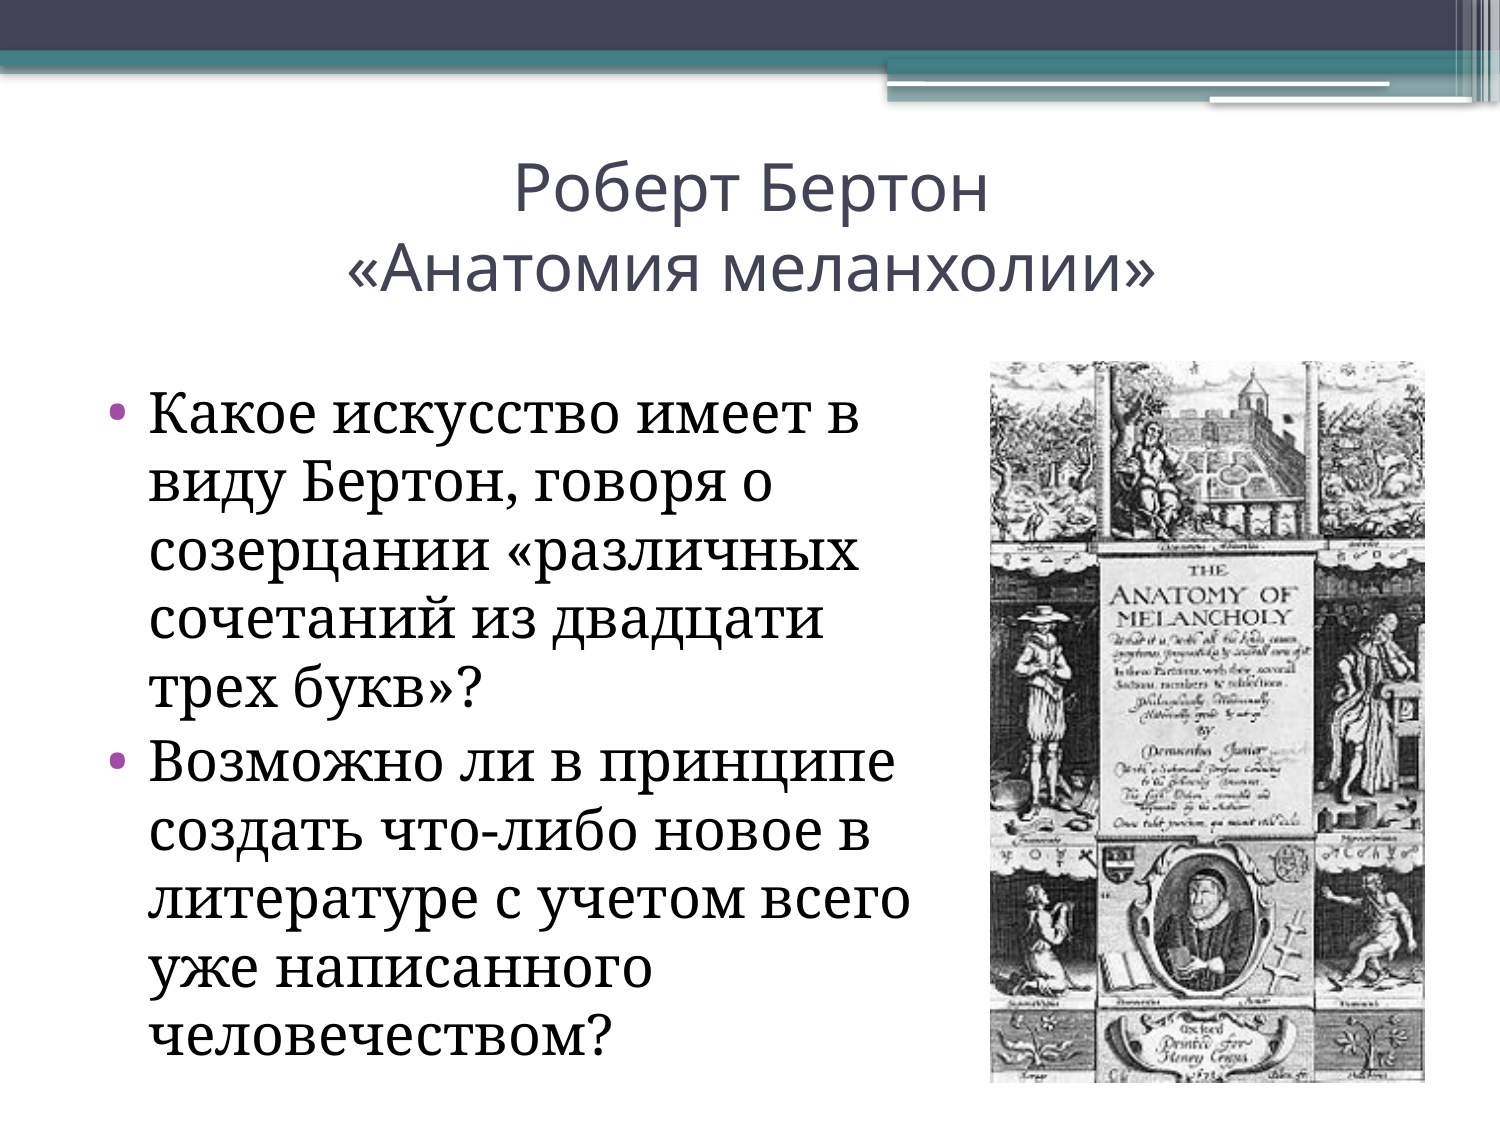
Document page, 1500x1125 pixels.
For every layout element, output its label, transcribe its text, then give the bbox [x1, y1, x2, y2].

list Какое искусство имеет в виду Бертон, говоря о созерцании «различных сочетаний из двадцати трех букв»? Возможно ли в принципе создать что-либо новое в литературе с учетом всего уже написанного человечеством? [75, 368, 963, 1079]
picture [989, 361, 1425, 1083]
title Роберт Бертон «Анатомия меланхолии» [76, 137, 1427, 313]
